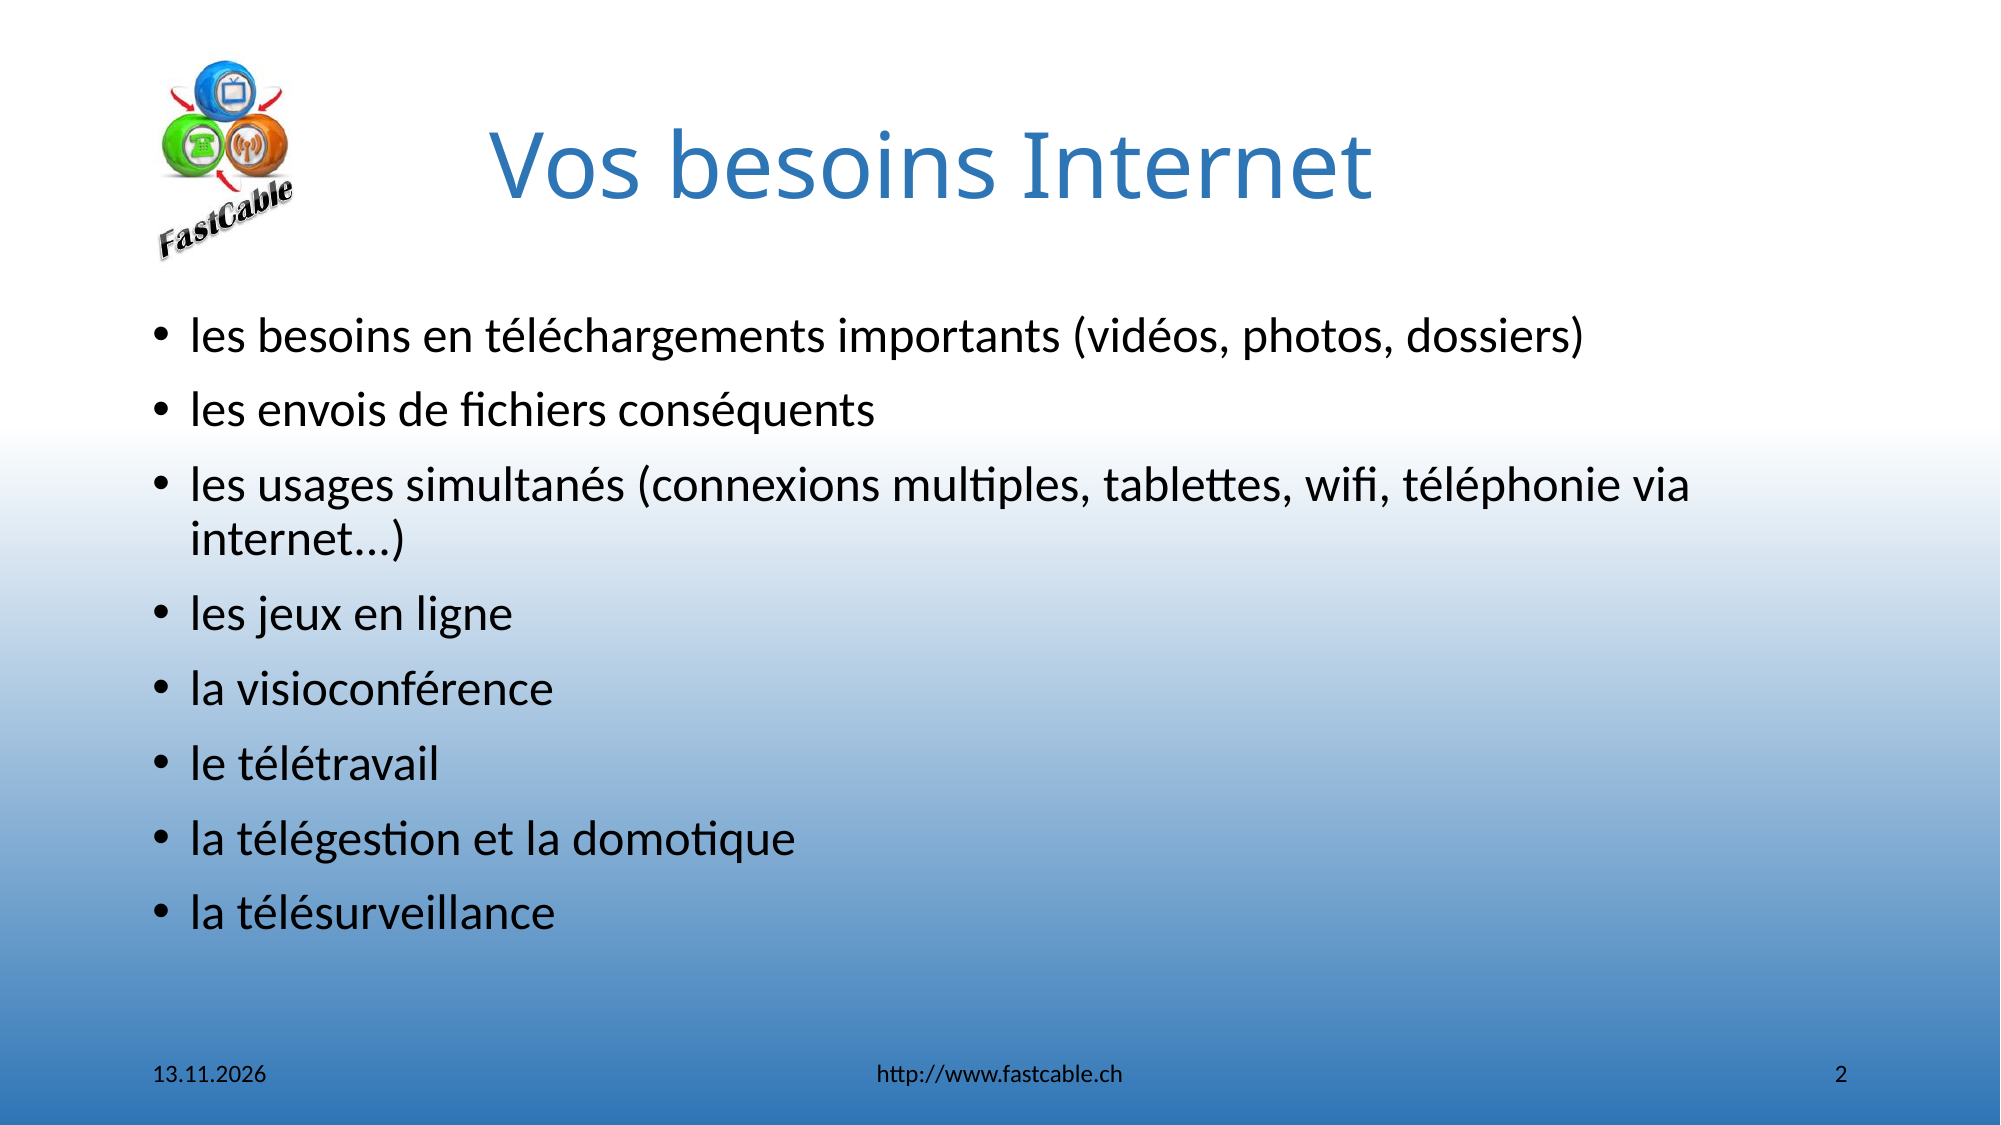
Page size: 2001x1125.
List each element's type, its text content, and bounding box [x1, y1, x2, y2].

slide_number 2 [1412, 1042, 1863, 1103]
picture [137, 50, 314, 270]
footer http://www.fastcable.ch [662, 1042, 1338, 1103]
list les besoins en téléchargements importants (vidéos, photos, dossiers) les envois de fichiers conséquents les usages simultanés (connexions multiples, tablettes, wifi, téléphonie via internet...) les jeux en ligne la visioconférence le télétravail la télégestion et la domotique la télésurveillance [137, 301, 1863, 1001]
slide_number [137, 1042, 588, 1103]
title Vos besoins Internet [474, 59, 1863, 278]
